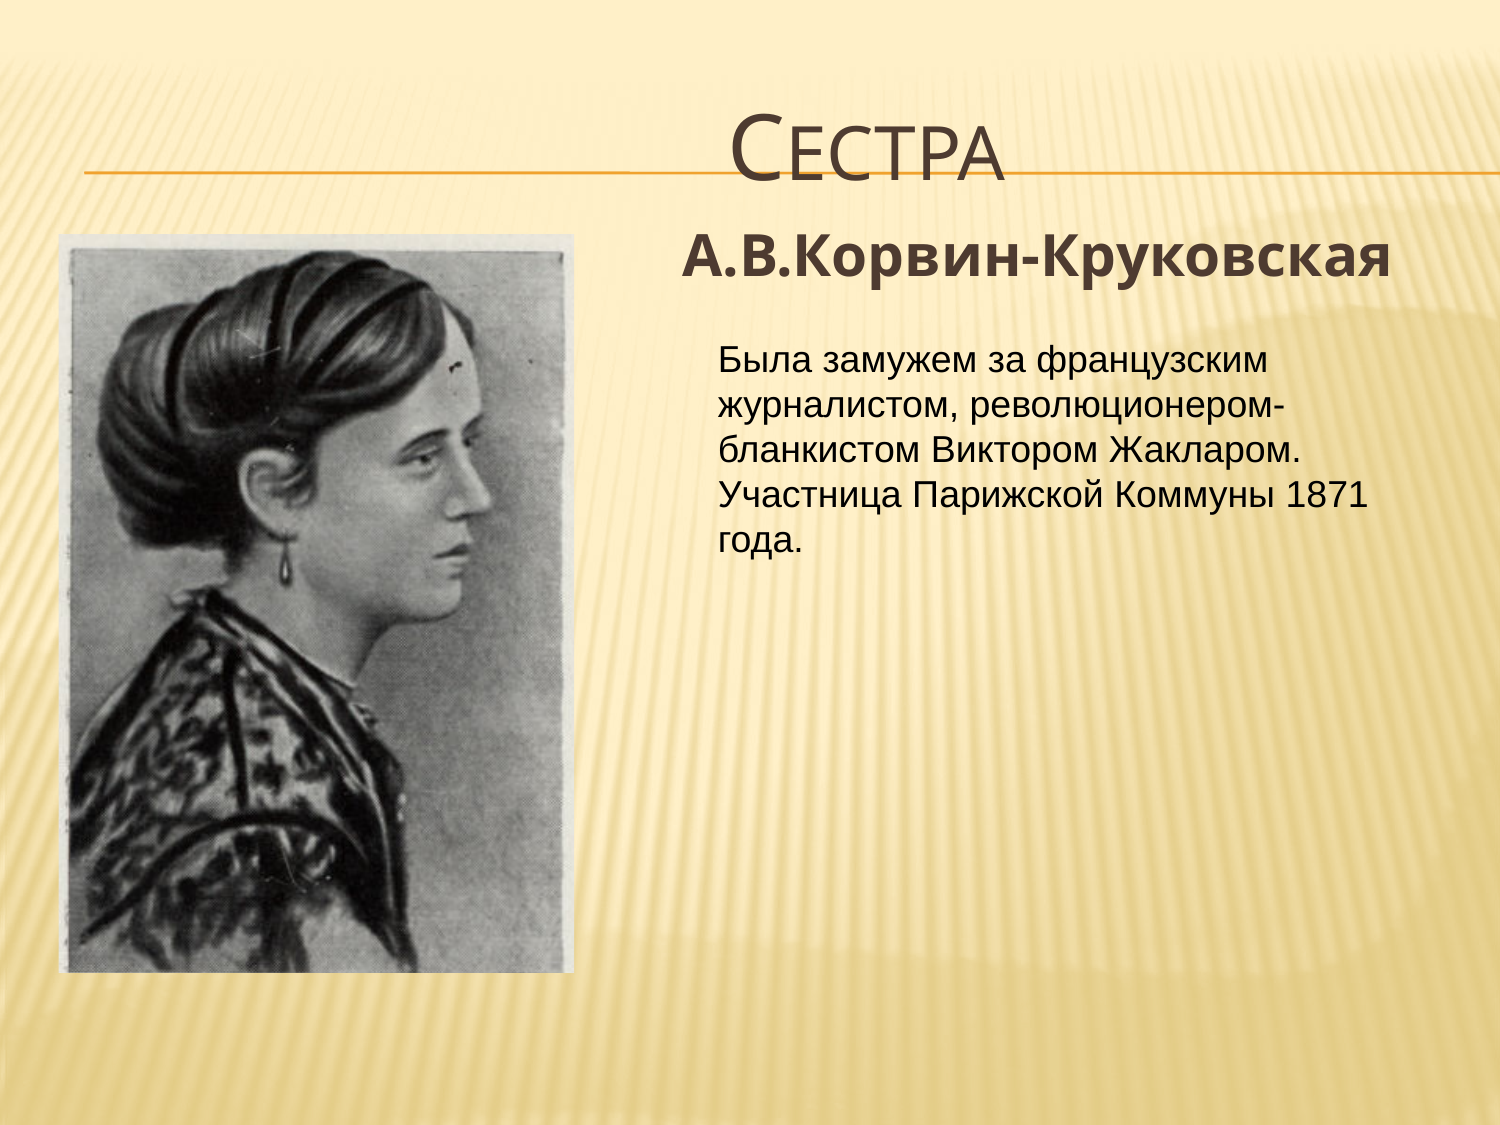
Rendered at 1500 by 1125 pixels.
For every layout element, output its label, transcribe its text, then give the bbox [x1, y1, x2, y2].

text_box Была замужем за французским журналистом, революционером-бланкистом Виктором Жакларом. Участница Парижской Коммуны 1871 года. [703, 328, 1395, 568]
subtitle А.В.Корвин-Круковская [667, 210, 1458, 329]
title сестра [49, 75, 1475, 213]
picture [58, 234, 575, 973]
